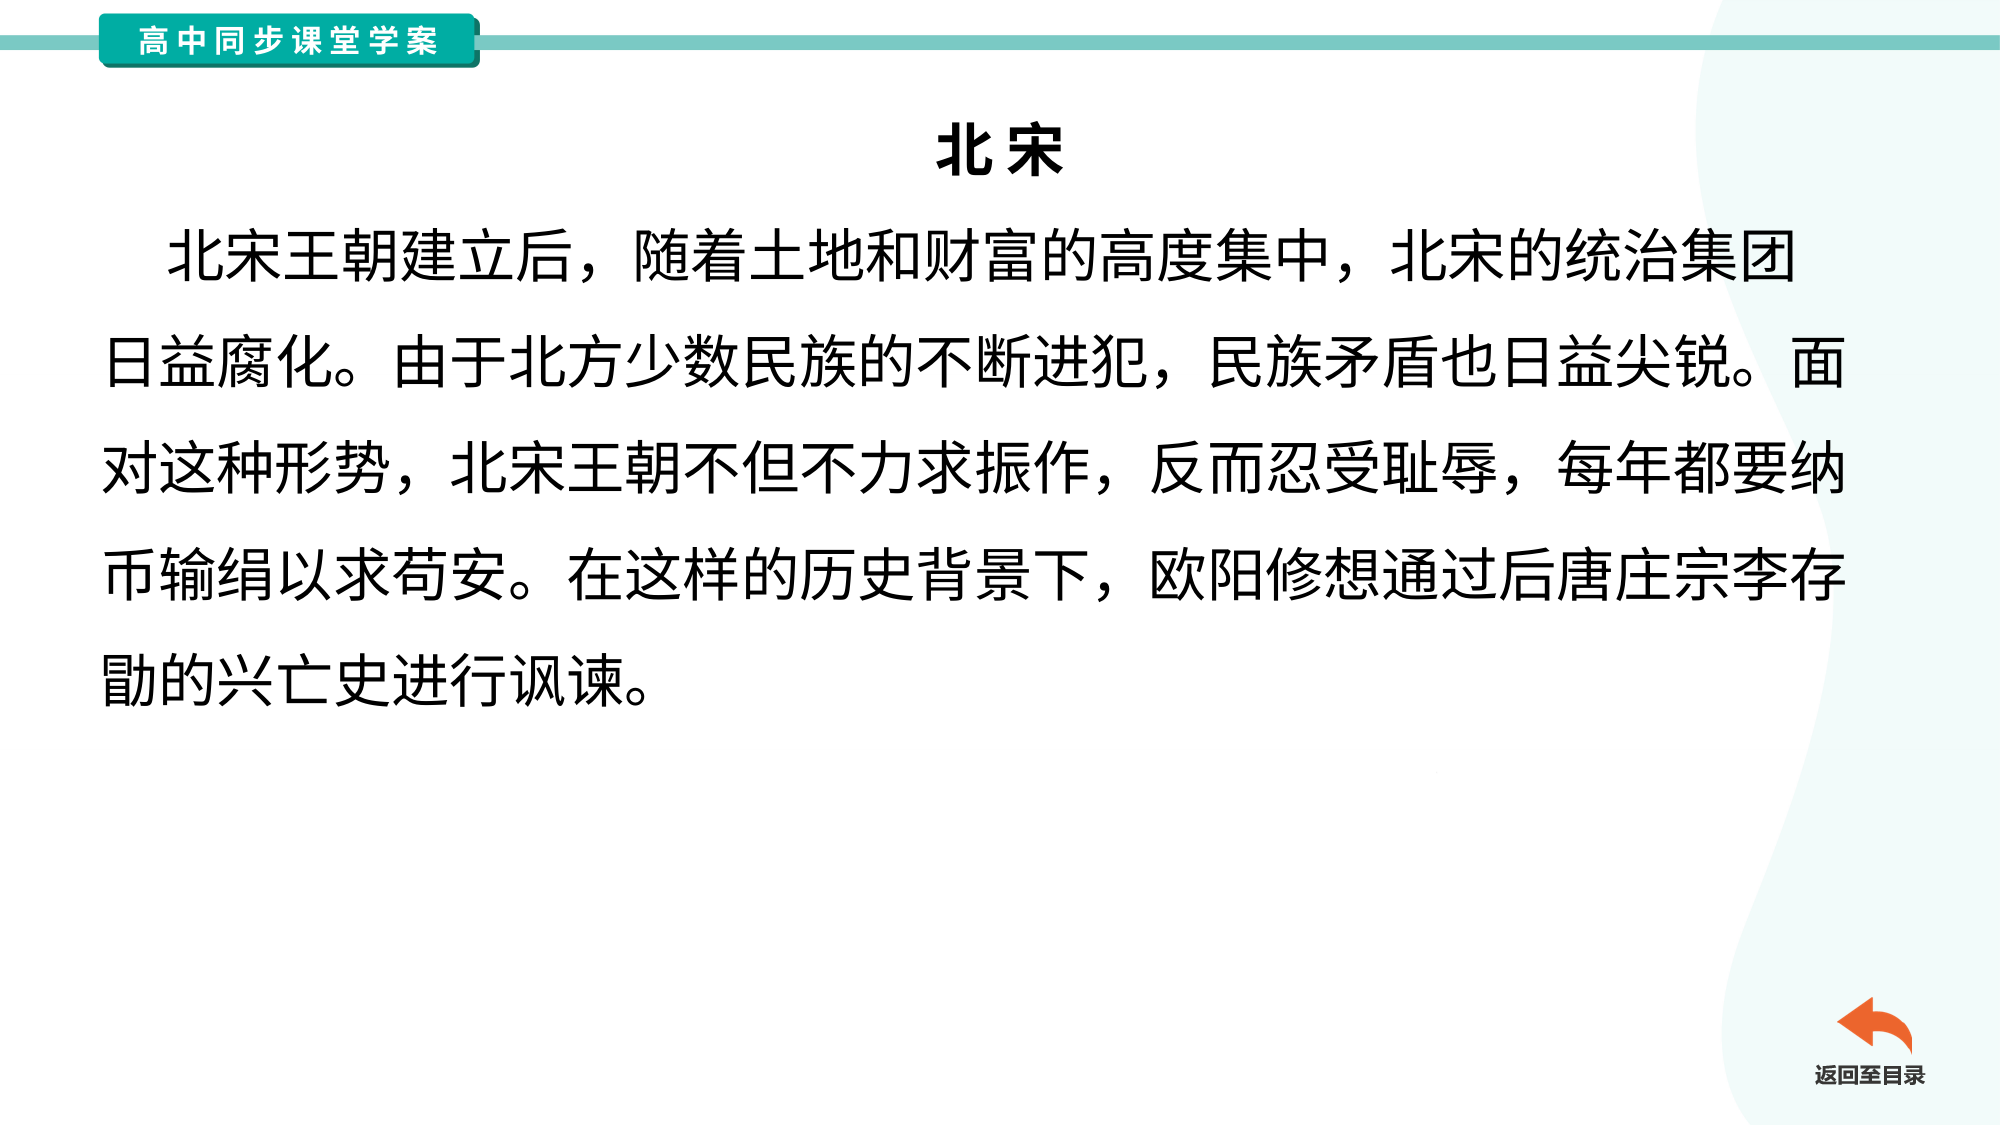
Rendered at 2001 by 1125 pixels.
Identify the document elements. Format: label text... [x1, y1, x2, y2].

text_box 北 宋 北宋王朝建立后，随着土地和财富的高度集中，北宋的统治集团 日益腐化。由于北方少数民族的不断进犯，民族矛盾也日益尖锐。面 对这种形势，北宋王朝不但不力求振作，反而忍受耻辱，每年都要纳 币输绢以求苟安。在这样的历史背景下，欧阳修想通过后唐庄宗李存 勖的兴亡史进行讽谏。 [100, 76, 1899, 715]
picture [0, 0, 2000, 1125]
